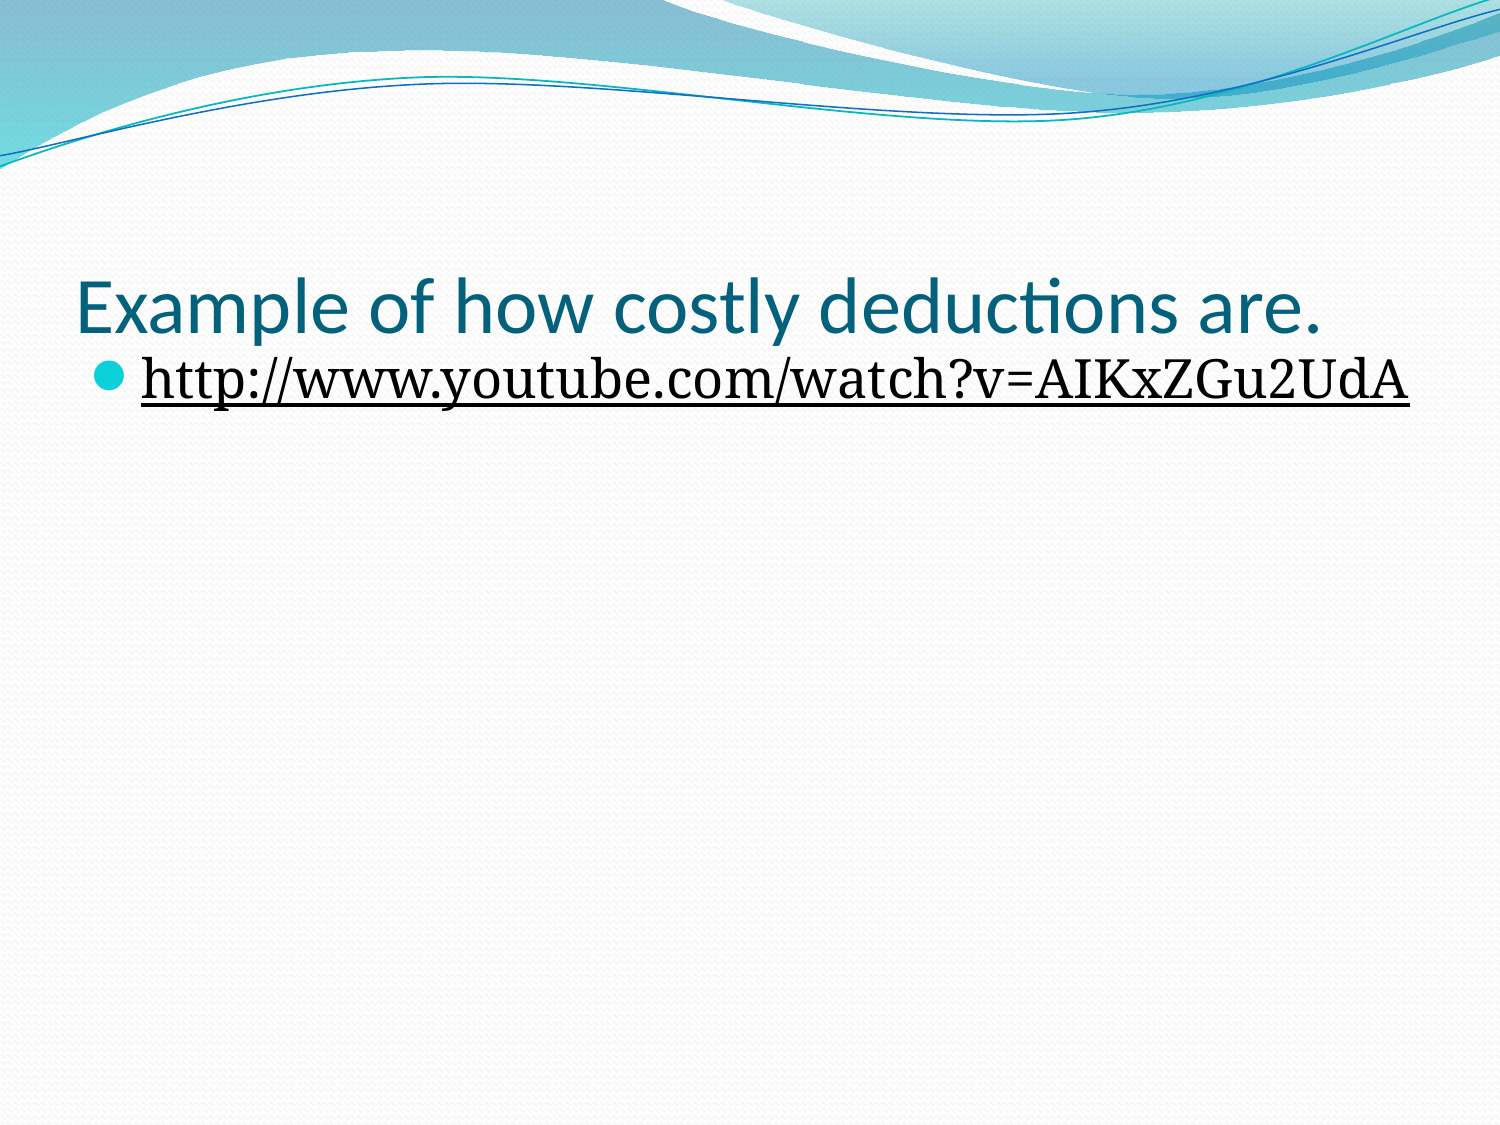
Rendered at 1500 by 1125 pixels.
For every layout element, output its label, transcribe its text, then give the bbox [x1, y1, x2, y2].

title Example of how costly deductions are. [75, 162, 1425, 337]
list http://www.youtube.com/watch?v=AIKxZGu2UdA [75, 337, 1425, 1058]
